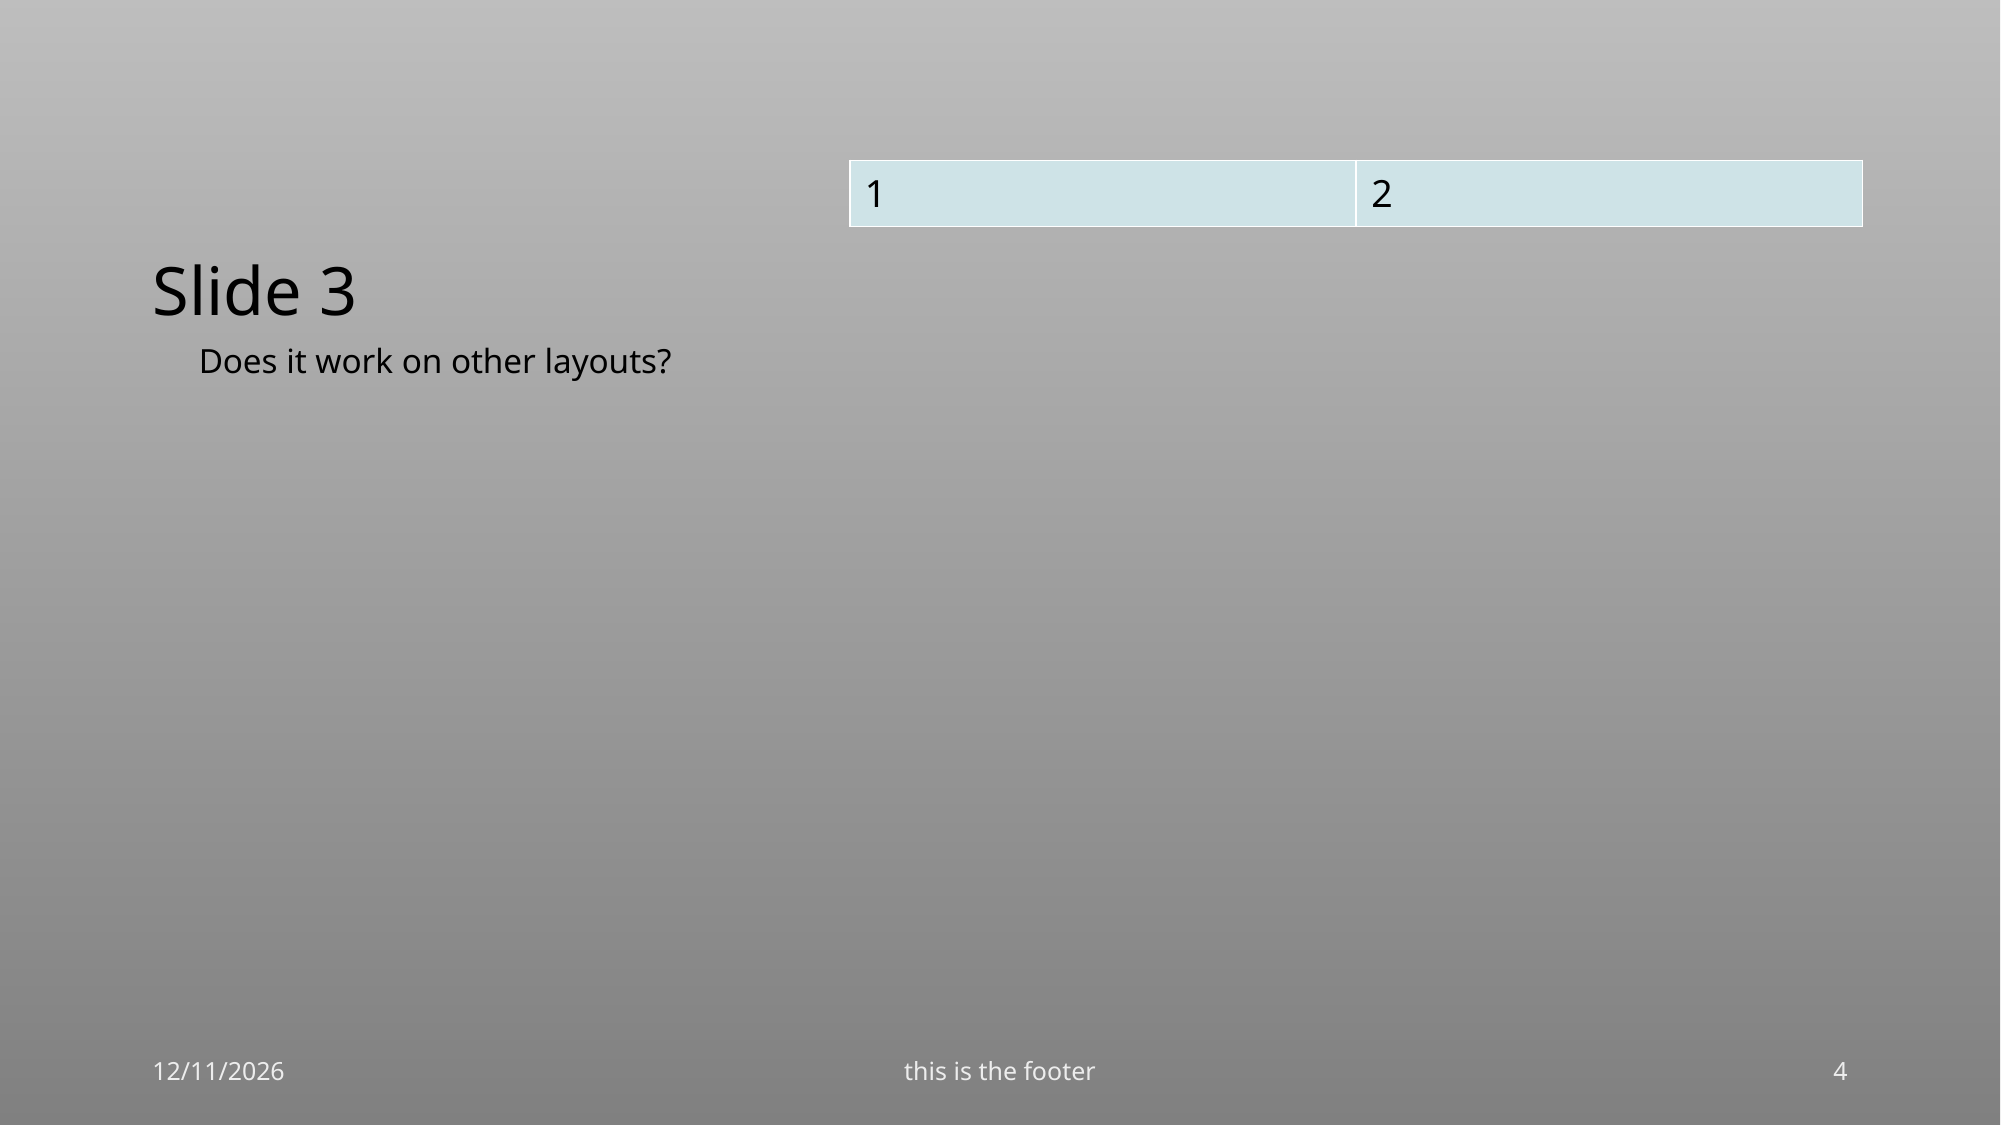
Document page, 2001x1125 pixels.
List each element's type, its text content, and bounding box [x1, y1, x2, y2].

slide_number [137, 1042, 588, 1103]
list Does it work on other layouts? [183, 337, 783, 963]
table_header 1 [851, 161, 1355, 226]
picture [0, 0, 2001, 1125]
slide_number ‹#› [1412, 1042, 1863, 1103]
footer this is the footer [662, 1042, 1338, 1103]
table_header 2 [1357, 161, 1862, 226]
title Slide 3 [137, 75, 783, 338]
